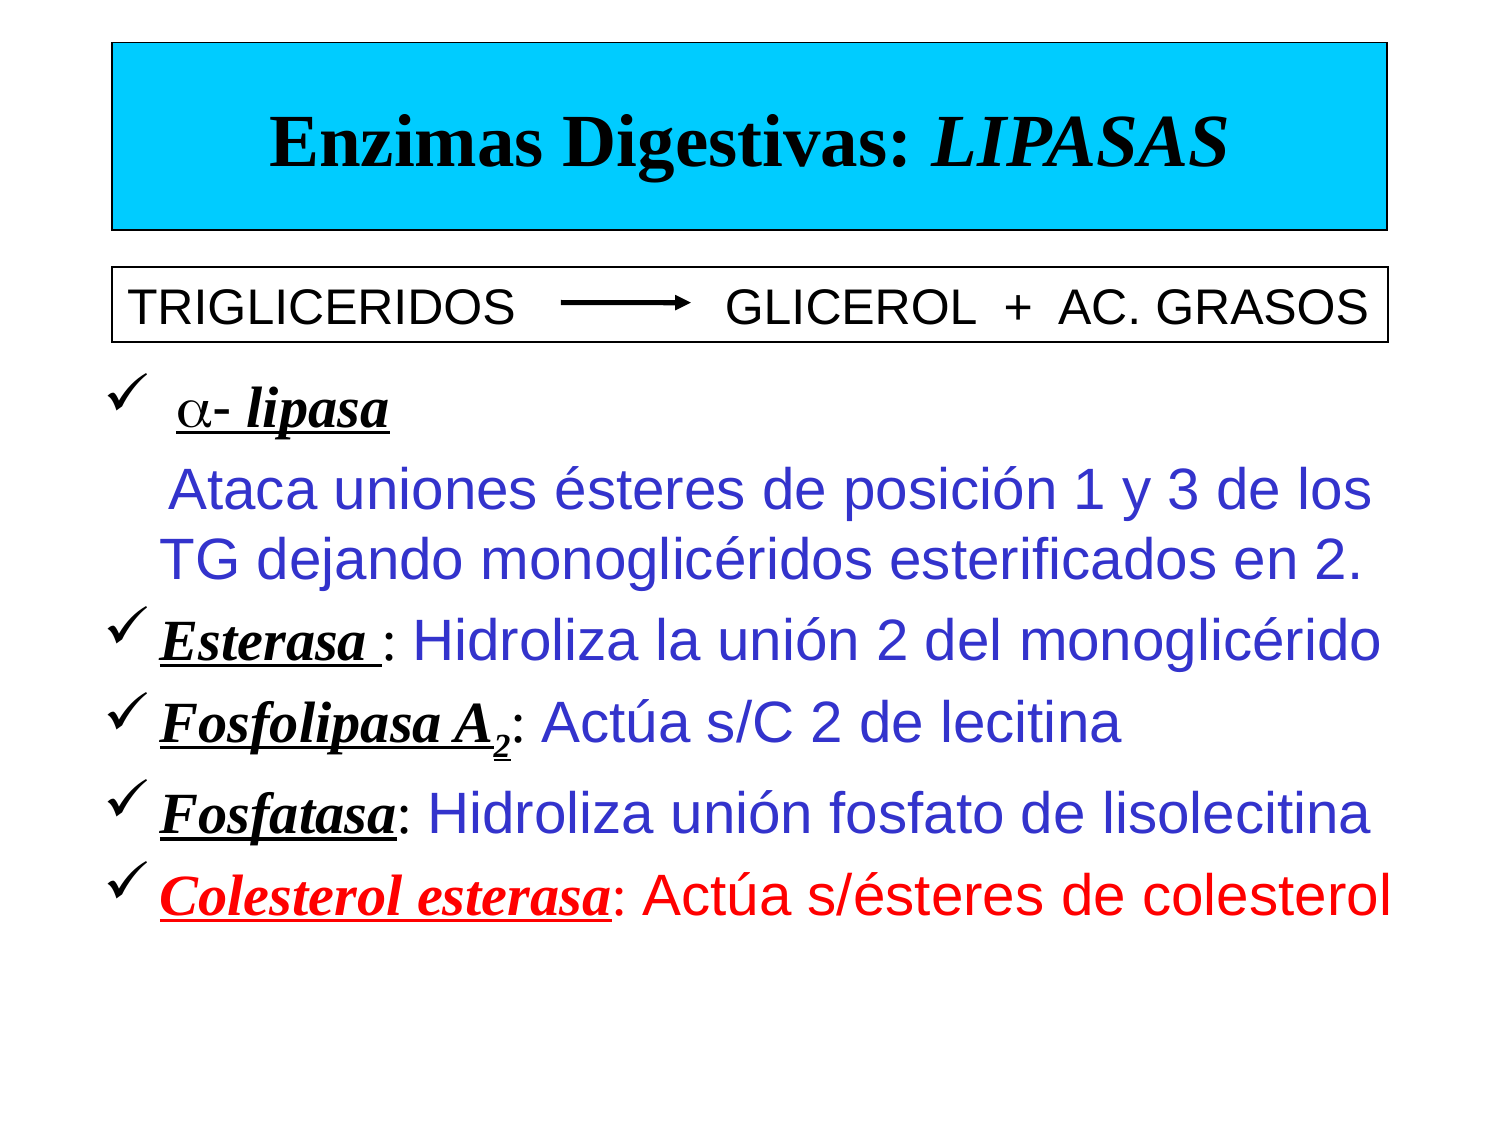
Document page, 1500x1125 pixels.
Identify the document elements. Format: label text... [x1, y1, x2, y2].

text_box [111, 266, 1389, 344]
title Enzimas Digestivas: LIPASAS [111, 42, 1388, 231]
list a- lipasa Ataca uniones ésteres de posición 1 y 3 de los TG dejando monoglicéridos esterificados en 2. Esterasa : Hidroliza la unión 2 del monoglicérido Fosfolipasa A2: Actúa s/C 2 de lecitina Fosfatasa: Hidroliza unión fosfato de lisolecitina Colesterol esterasa: Actúa s/ésteres de colesterol [88, 361, 1414, 1037]
